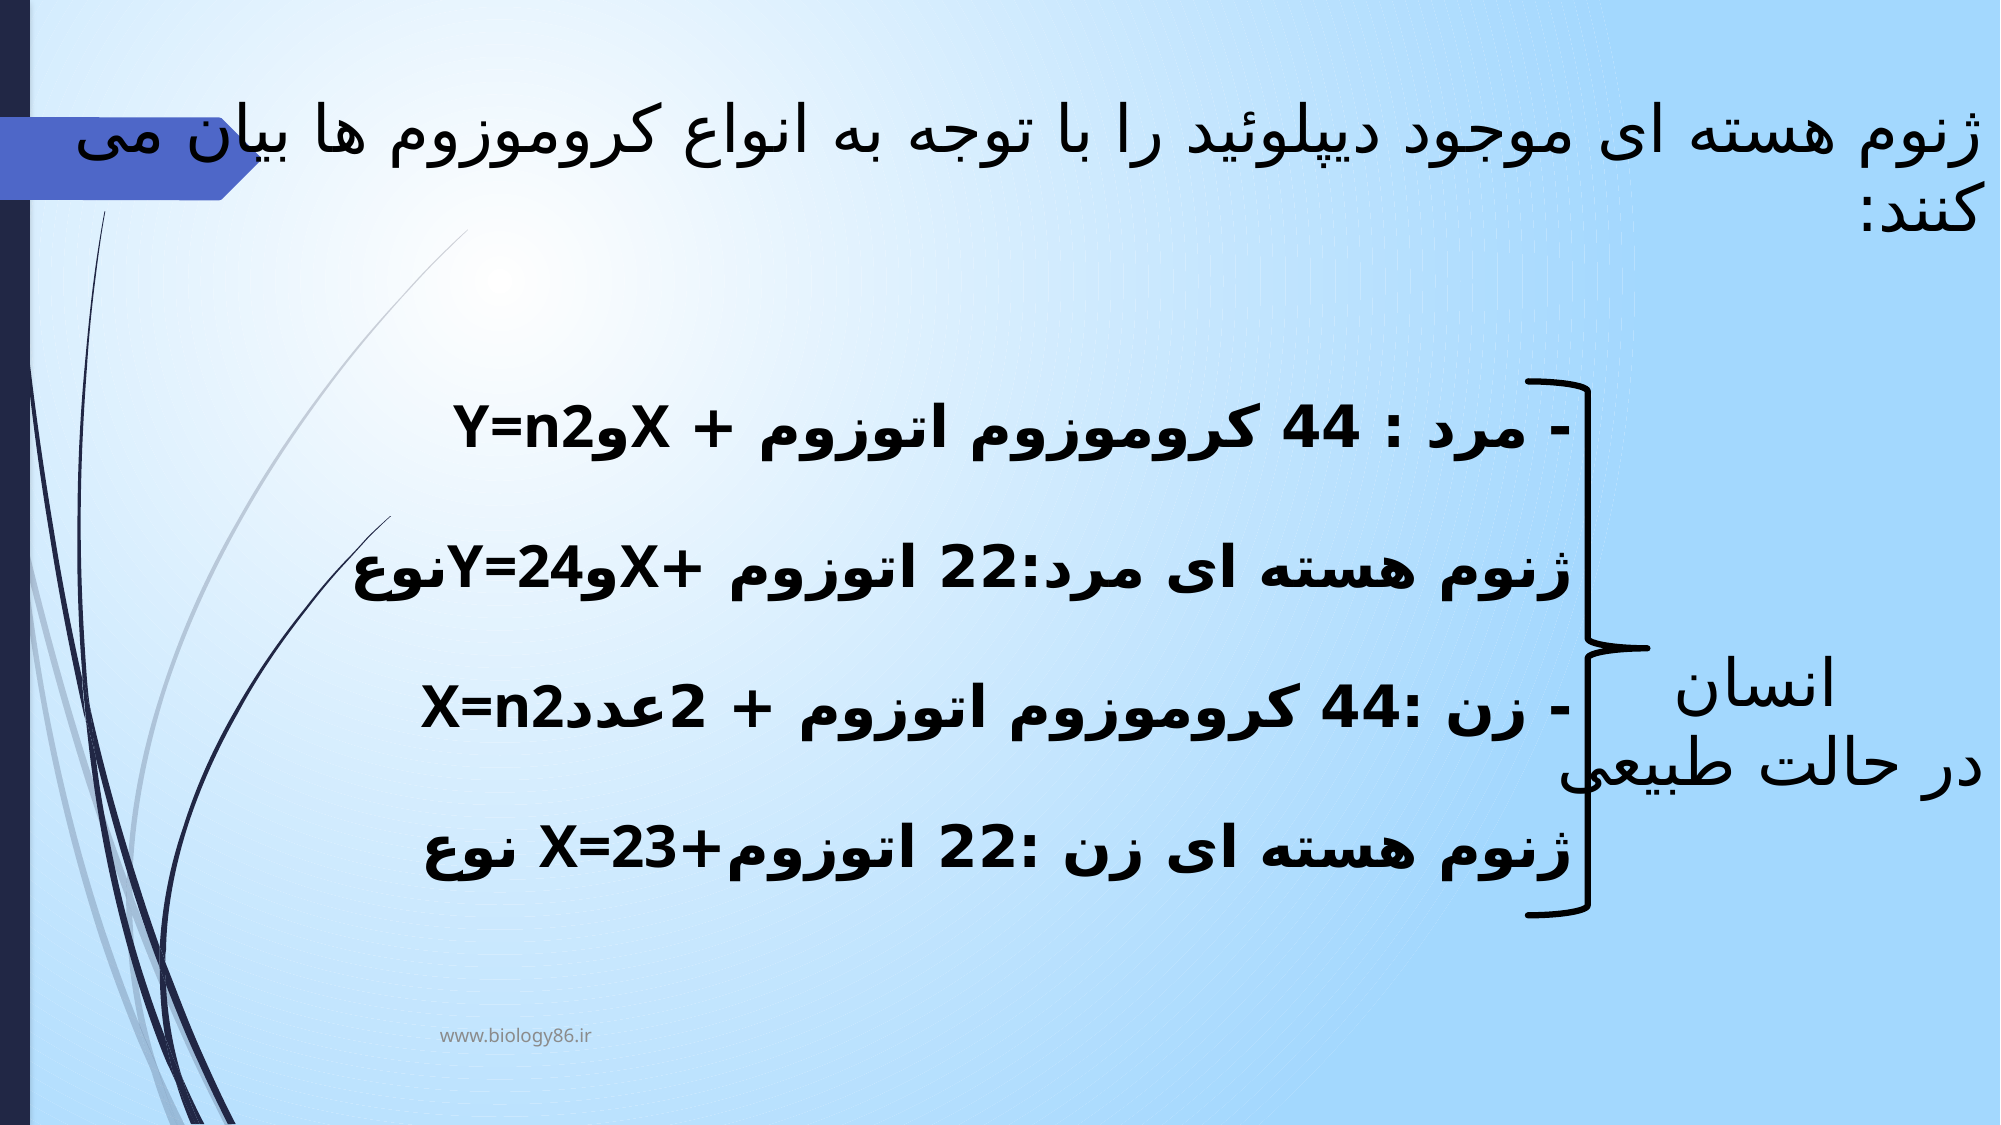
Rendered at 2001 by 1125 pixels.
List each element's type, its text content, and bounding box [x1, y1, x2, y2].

text_box [1527, 389, 1649, 917]
text_box - مرد : 44 کروموزوم اتوزوم + XوY=n2 ژنوم هسته ای مرد:22 اتوزوم +XوY=24نوع - زن :44 کروموزوم اتوزوم + 2عددX=n2 ژنوم هسته ای زن :22 اتوزوم+X=23 نوع [19, 381, 1588, 886]
footer www.biology86.ir [424, 1006, 1675, 1067]
title ژنوم هسته ای موجود دیپلوئید را با توجه به انواع کروموزوم ها بیان می کنند: انسان در حالت طبیعی [0, 0, 2000, 1125]
